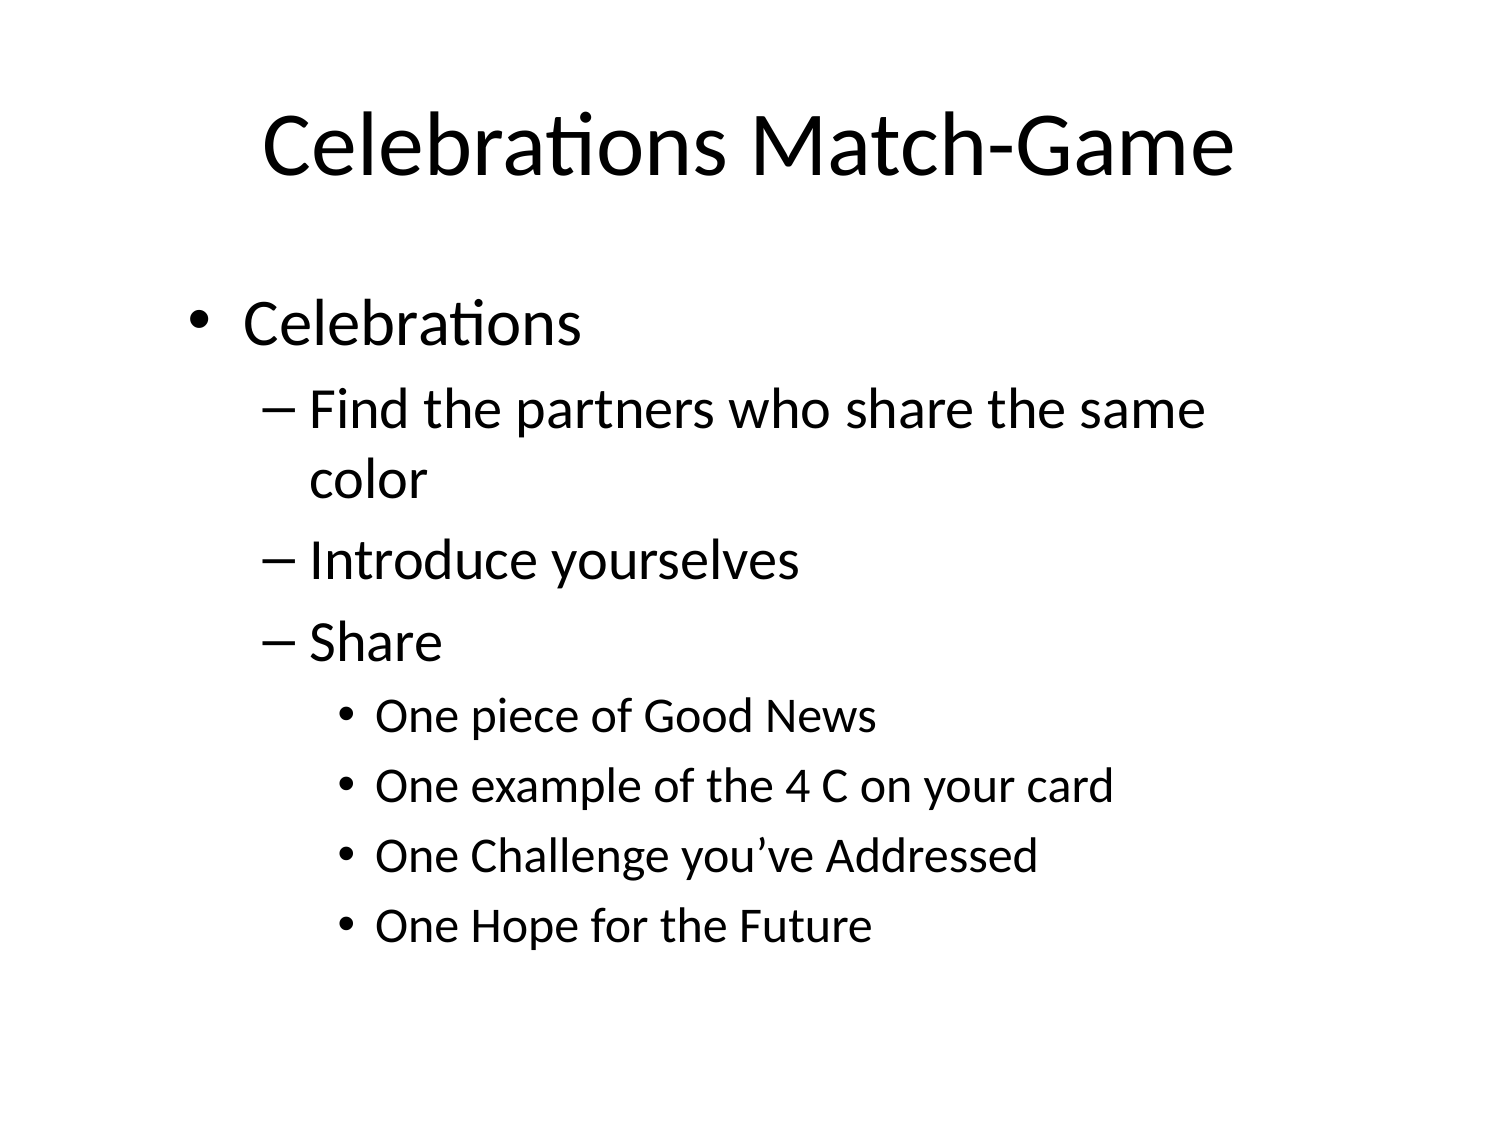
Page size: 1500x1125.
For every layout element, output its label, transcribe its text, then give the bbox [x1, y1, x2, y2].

list Celebrations Find the partners who share the same color Introduce yourselves Share One piece of Good News One example of the 4 C on your card One Challenge you’ve Addressed One Hope for the Future [172, 270, 1352, 1014]
title Celebrations Match-Game [75, 45, 1425, 233]
